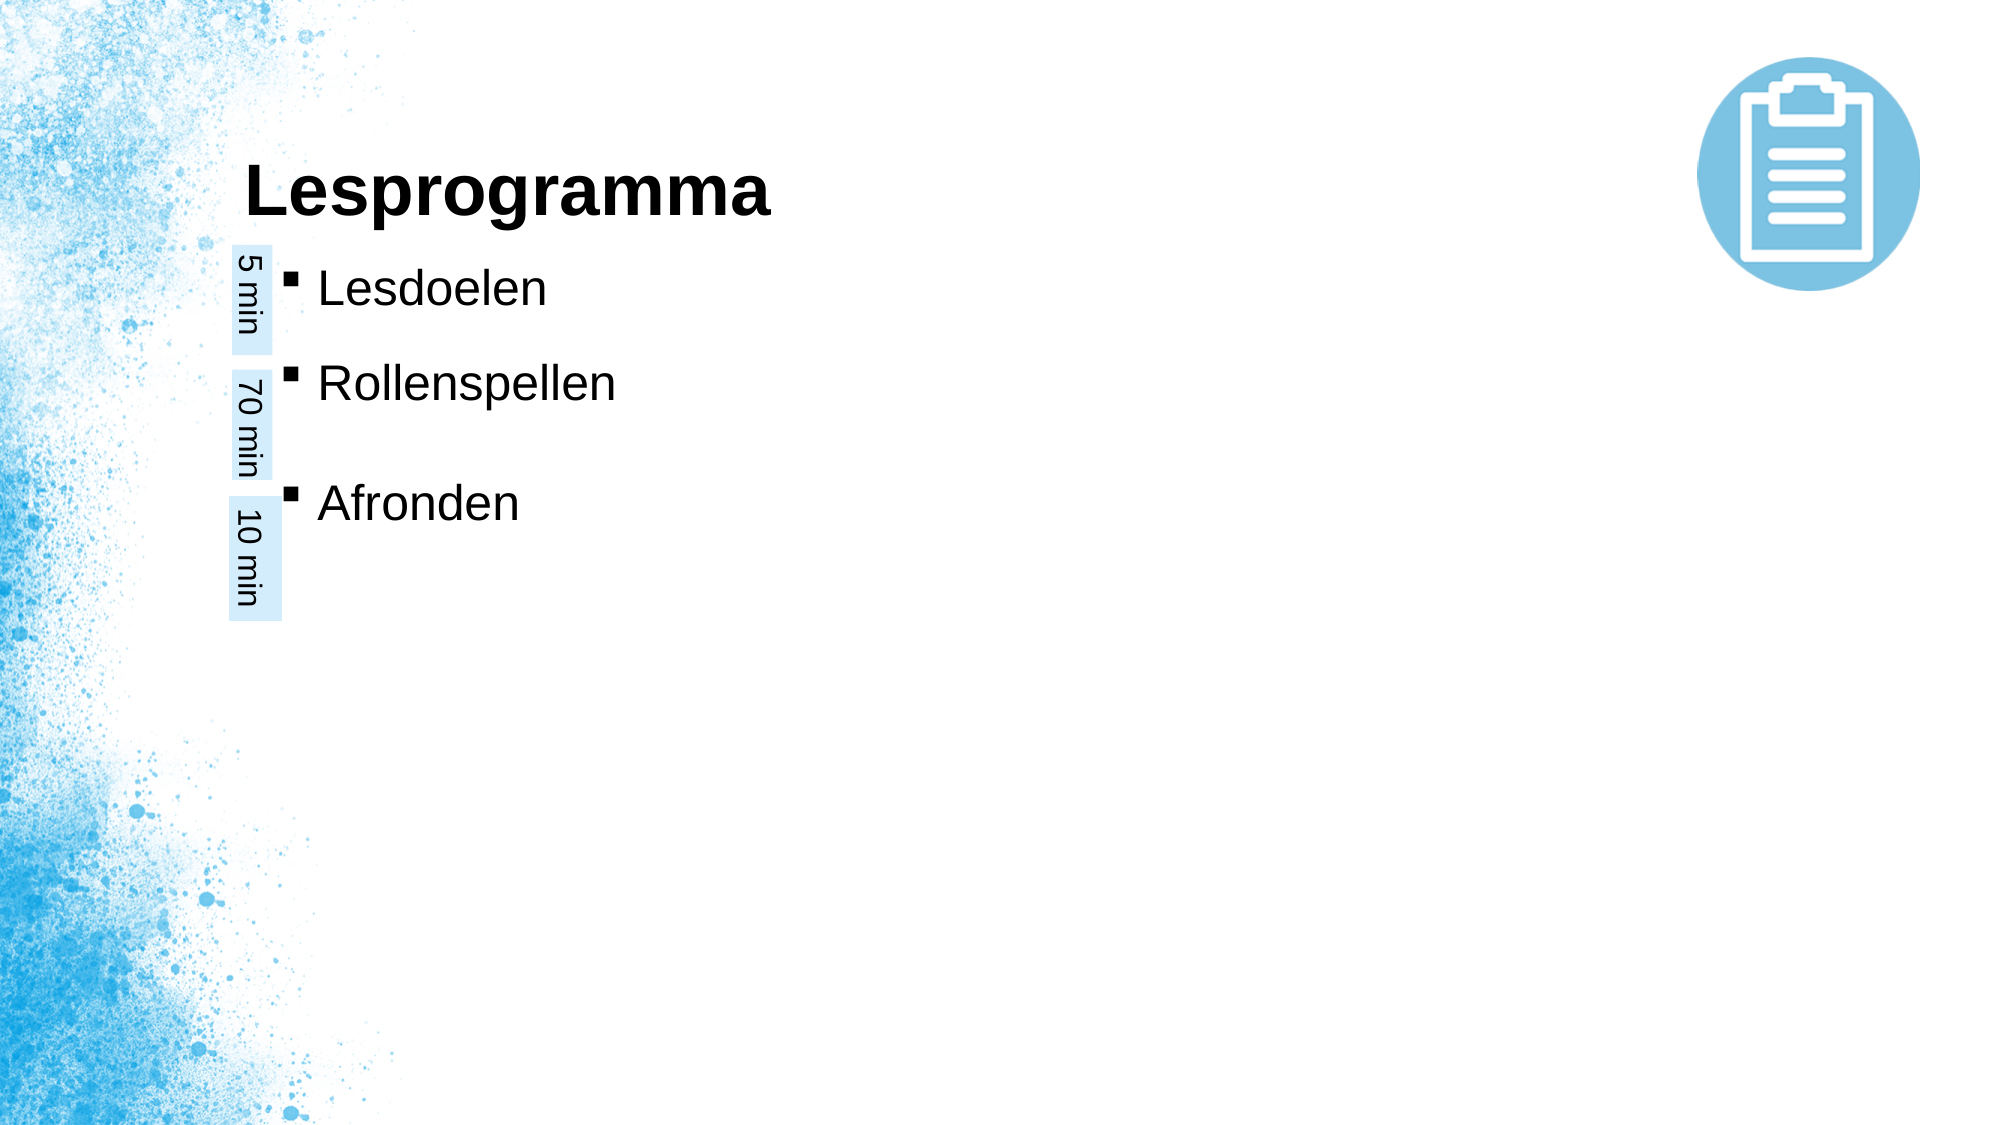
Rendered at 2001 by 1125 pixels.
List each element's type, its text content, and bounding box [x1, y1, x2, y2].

text_box 10 min [229, 496, 282, 621]
picture [0, 0, 415, 1125]
text_box 70 min [232, 369, 273, 480]
text_box 5 min [232, 244, 273, 356]
title Lesprogramma [244, 42, 1582, 231]
list Lesdoelen Rollenspellen Afronden [279, 255, 1969, 543]
picture [1696, 57, 1920, 291]
